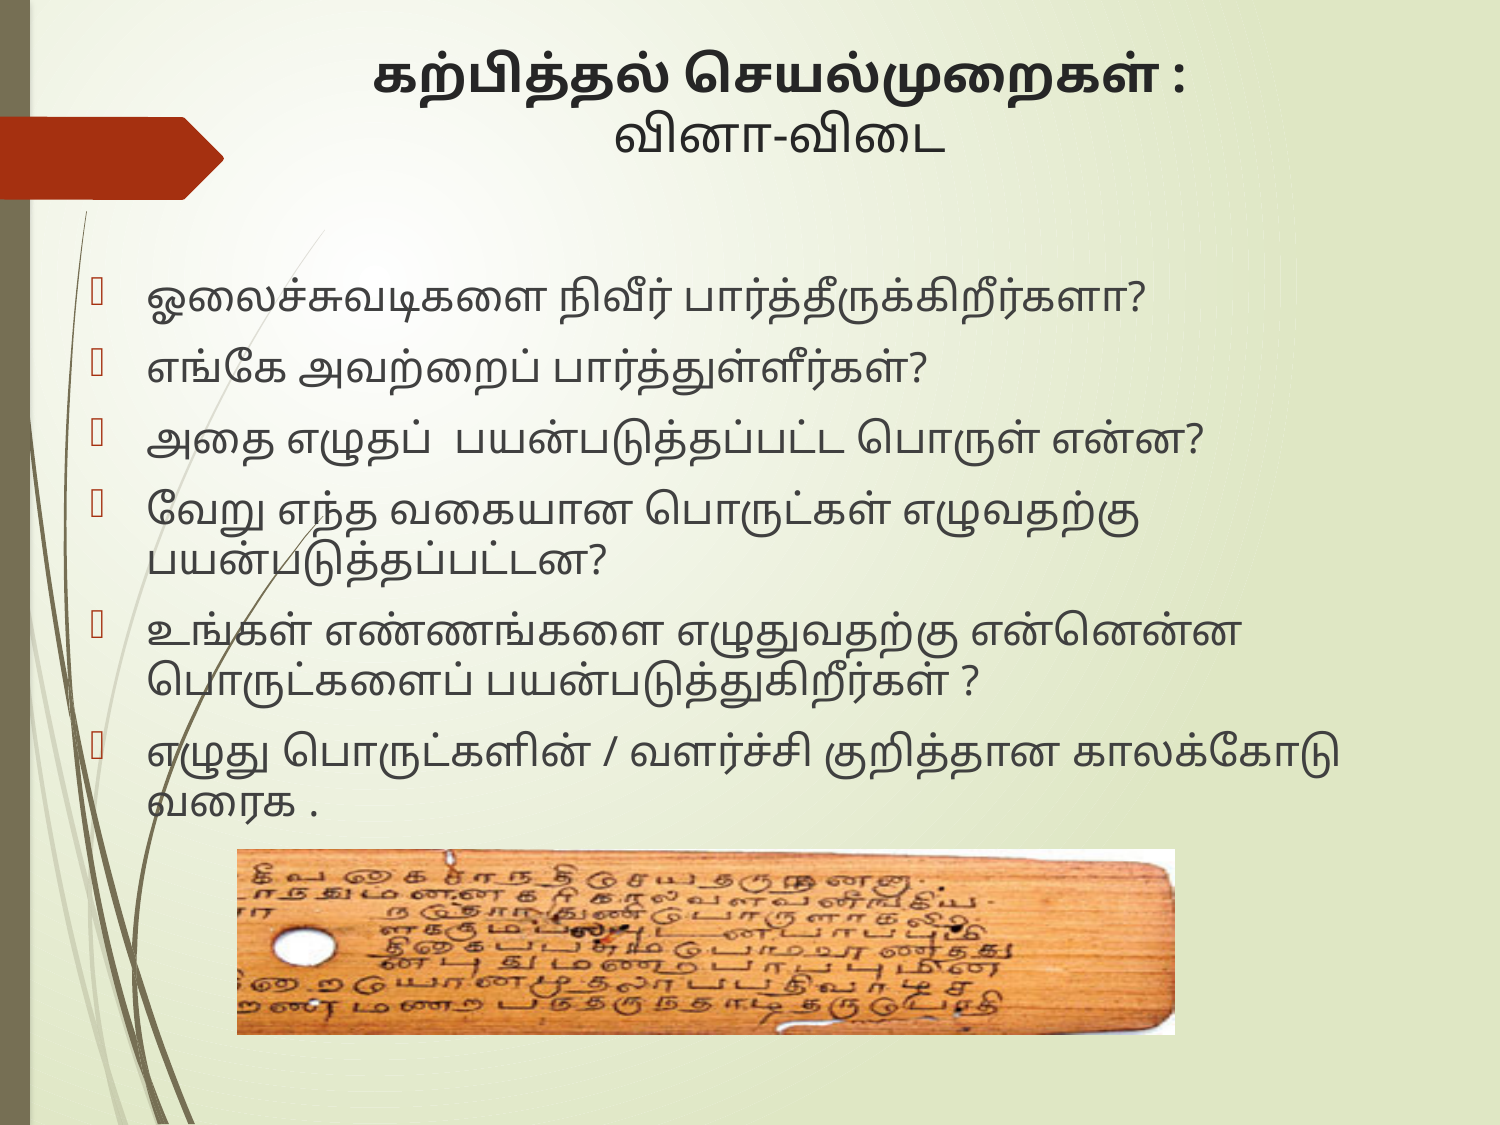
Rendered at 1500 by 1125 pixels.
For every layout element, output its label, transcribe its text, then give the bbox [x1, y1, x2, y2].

title கற்பித்தல் செயல்முறைகள் : வினா-விடை [246, 35, 1327, 246]
list ஓலைச்சுவடிகளை நிவீர் பார்த்தீருக்கிறீர்களா? எங்கே அவற்றைப் பார்த்துள்ளீர்கள்? அதை எழுதப் பயன்படுத்தப்பட்ட பொருள் என்ன? வேறு எந்த வகையான பொருட்கள் எழுவதற்கு பயன்படுத்தப்பட்டன? உங்கள் எண்ணங்களை எழுதுவதற்கு என்னென்ன பொருட்களைப் பயன்படுத்துகிறீர்கள் ? எழுது பொருட்களின் / வளர்ச்சி குறித்தான காலக்கோடு வரைக . [75, 262, 1425, 1062]
picture [237, 849, 1176, 1035]
